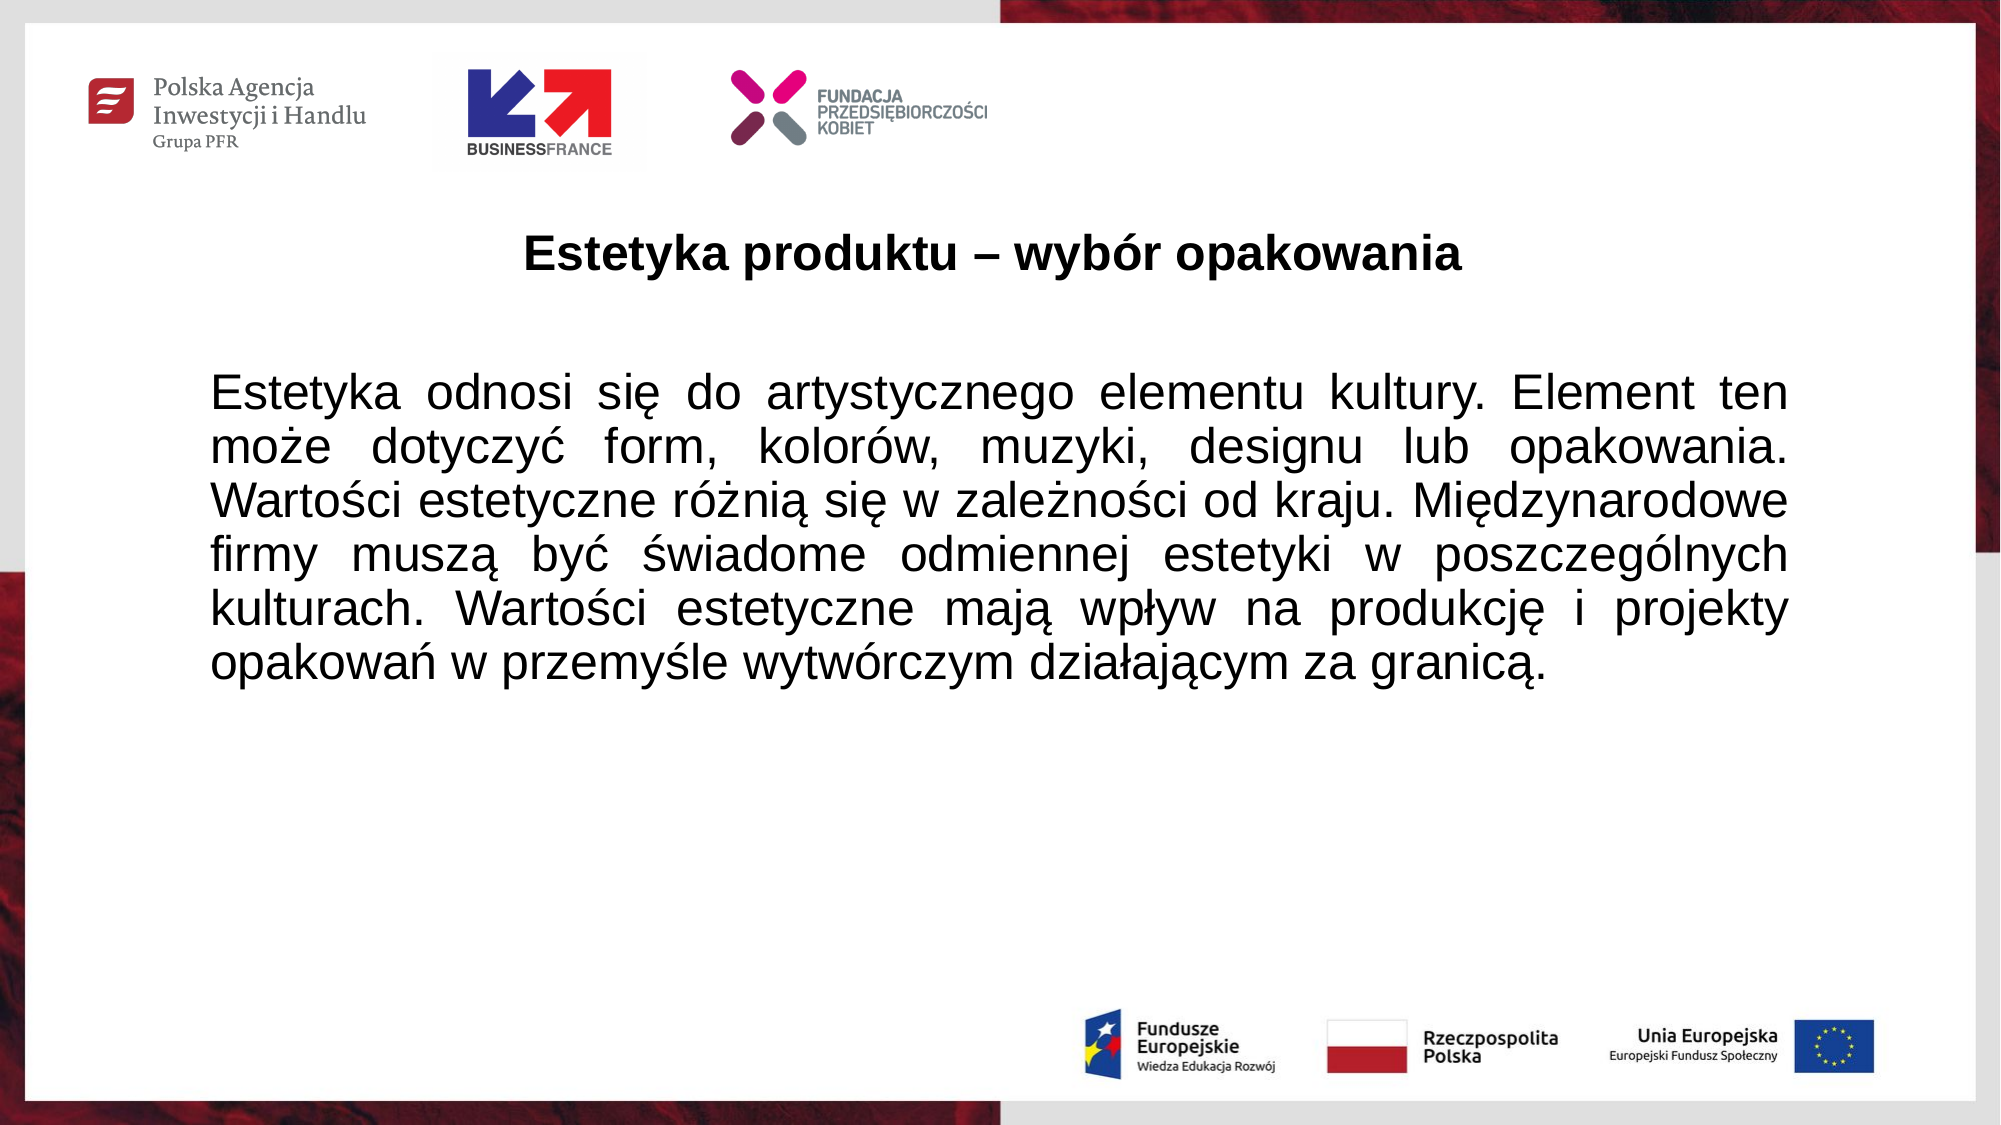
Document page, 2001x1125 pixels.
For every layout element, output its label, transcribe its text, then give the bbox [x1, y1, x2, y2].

picture [0, 0, 2001, 1125]
list Estetyka odnosi się do artystycznego elementu kultury. Element ten może dotyczyć form, kolorów, muzyki, designu lub opakowania. Wartości estetyczne różnią się w zależności od kraju. Międzynarodowe firmy muszą być świadome odmiennej estetyki w poszczególnych kulturach. Wartości estetyczne mają wpływ na produkcję i projekty opakowań w przemyśle wytwórczym działającym za granicą. [194, 358, 1805, 800]
title Estetyka produktu – wybór opakowania [149, 191, 1851, 317]
